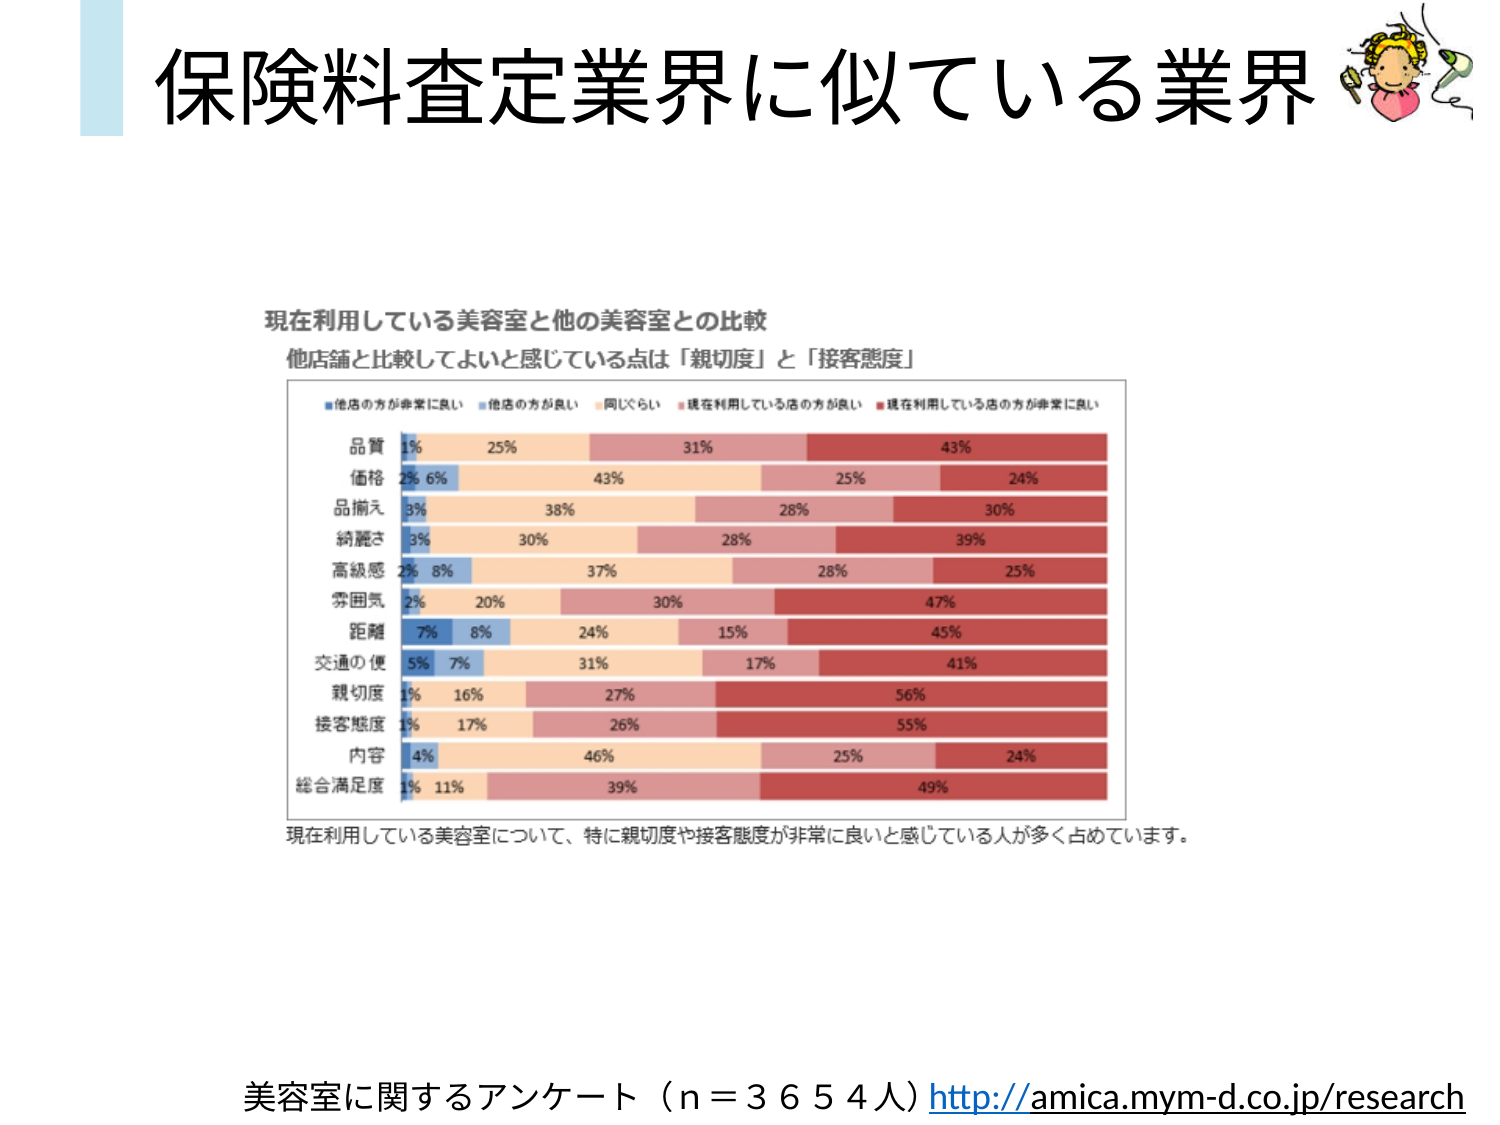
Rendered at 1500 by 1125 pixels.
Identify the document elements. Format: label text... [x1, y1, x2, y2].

picture [1340, 2, 1473, 122]
text_box http://amica.mym-d.co.jp/research [913, 1064, 1500, 1125]
picture [262, 289, 1216, 863]
text_box [79, 0, 124, 137]
text_box 美容室に関するアンケート（ｎ＝３６５４人） [228, 1064, 993, 1124]
title 保険料査定業界に似ている業界 [138, 24, 1433, 160]
